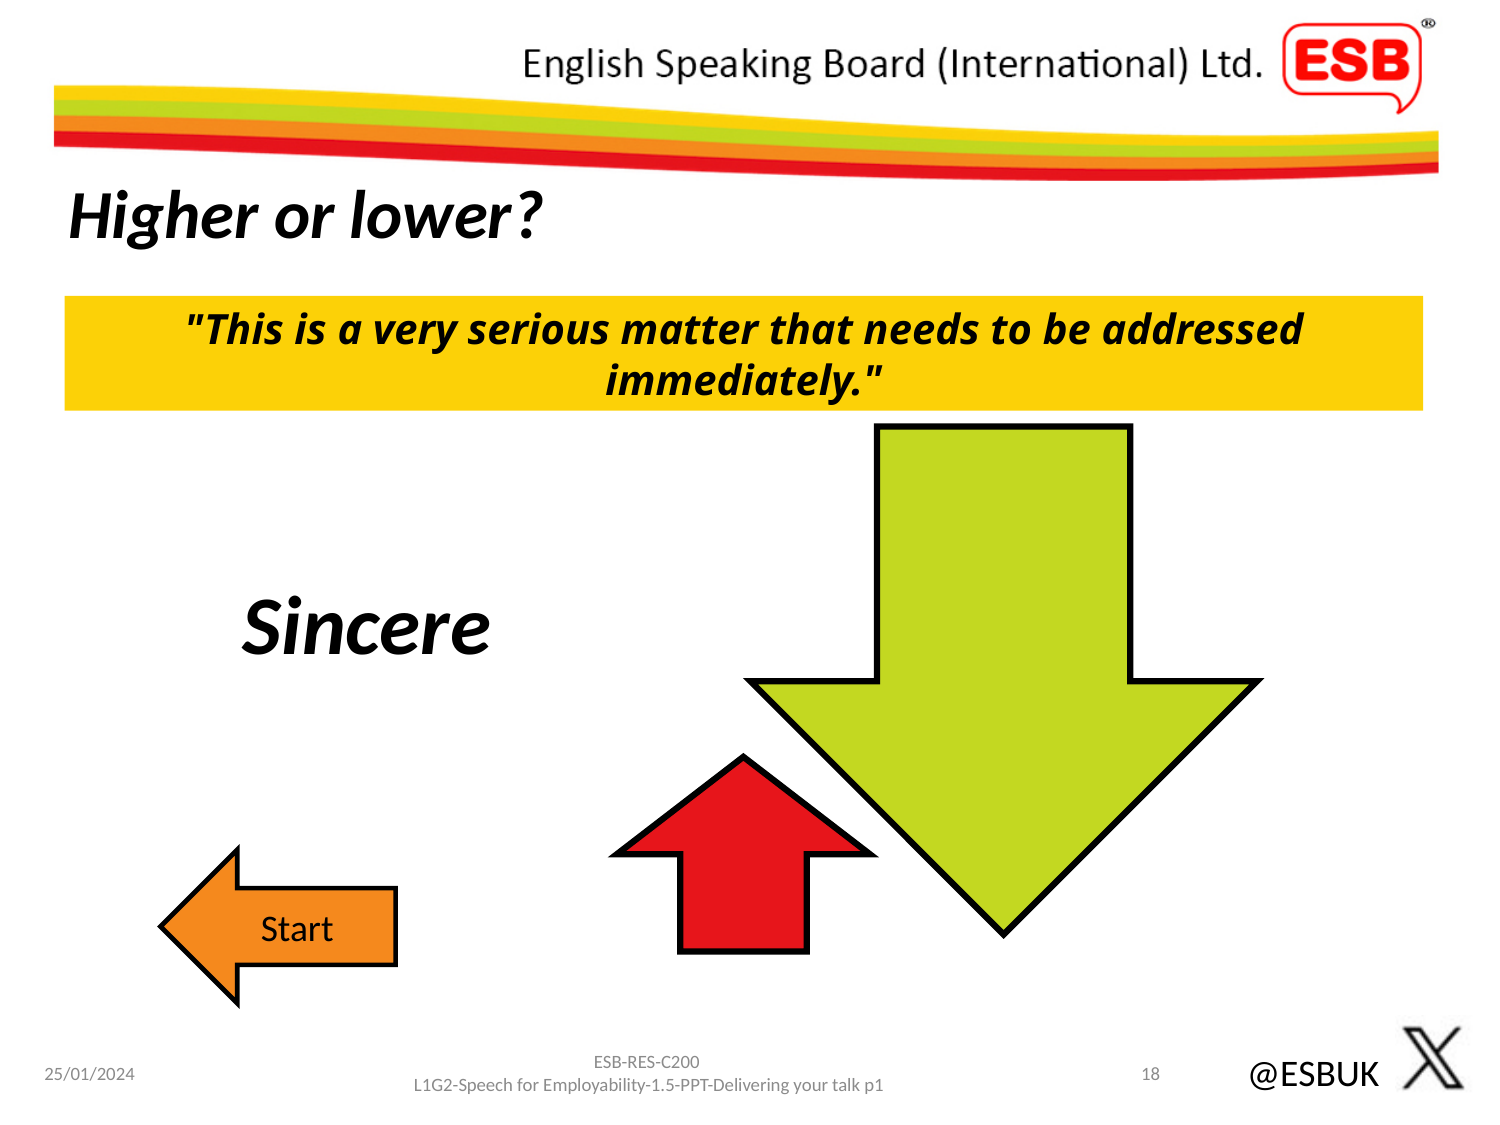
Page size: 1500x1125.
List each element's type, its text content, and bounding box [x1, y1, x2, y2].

slide_number 18 [930, 1042, 1176, 1103]
picture [0, 0, 1500, 189]
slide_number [29, 1042, 367, 1103]
text_box [748, 425, 1260, 936]
text_box Start [159, 847, 397, 1006]
text_box [613, 755, 873, 953]
title Higher or lower? [53, 168, 1347, 264]
text_box Sincere [116, 564, 618, 680]
text_box "This is a very serious matter that needs to be addressed immediately." [64, 295, 1424, 411]
picture [1395, 1015, 1476, 1102]
footer ESB-RES-C200 L1G2-Speech for Employability-1.5-PPT-Delivering your talk p1 [395, 1042, 902, 1103]
